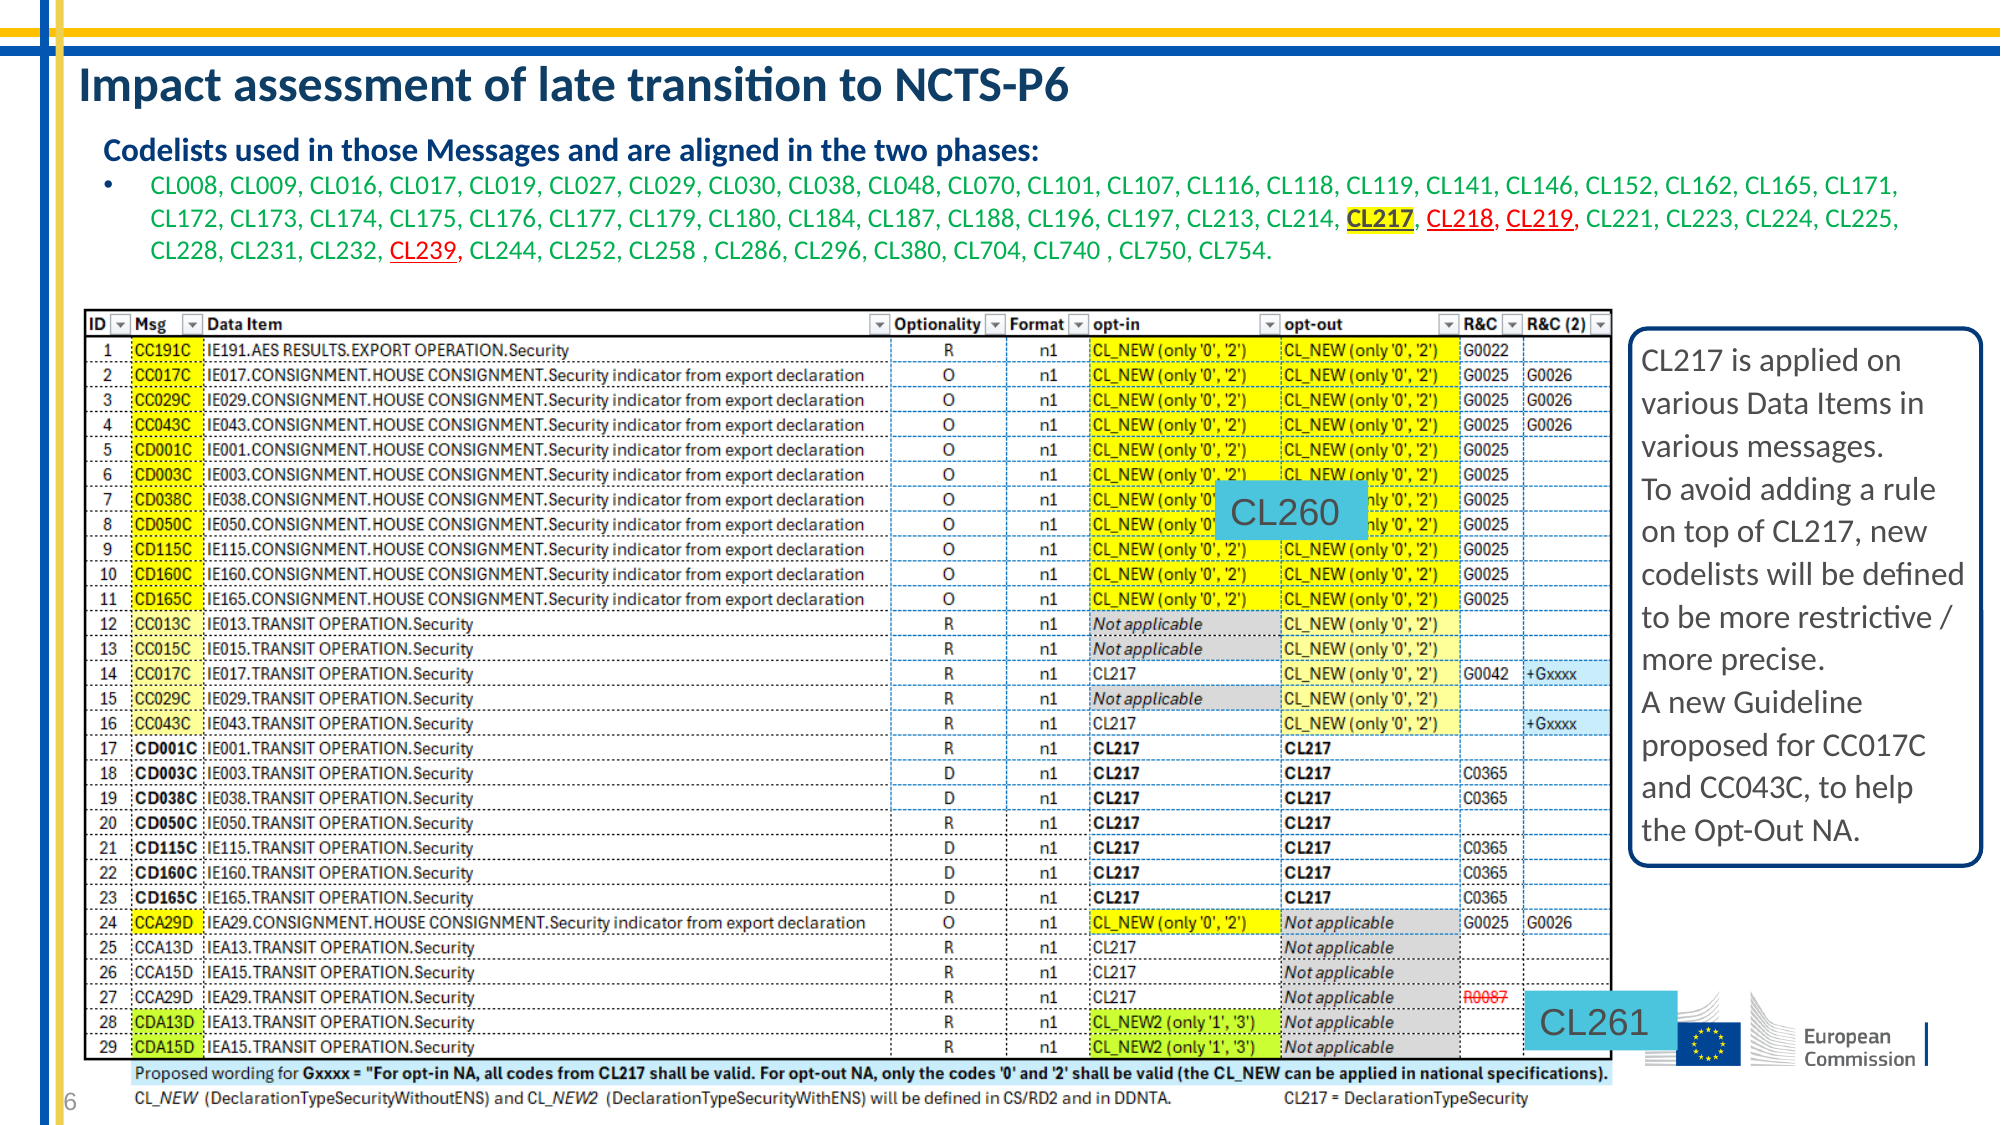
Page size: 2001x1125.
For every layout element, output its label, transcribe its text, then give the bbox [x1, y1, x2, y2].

text_box [49, 46, 55, 56]
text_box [1615, 328, 1982, 866]
text_box [55, 0, 64, 1070]
text_box CL261 [1615, 990, 1678, 1051]
text_box Codelists used in those Messages and are aligned in the two phases: CL008, CL009, CL016, CL017, CL019, CL027, CL029, CL030, CL038, CL048, CL070, CL101, CL107, CL116, CL118, CL119, CL141, CL146, CL152, CL162, CL165, CL171, CL172, CL173, CL174, CL175, CL176, CL177, CL179, CL180, CL184, CL187, CL188, CL196, CL197, CL213, CL214, CL217, CL218, CL219, CL221, CL223, CL224, CL225, CL228, CL231, CL232, CL239, CL244, CL252, CL258 , CL286, CL296, CL380, CL704, CL740 , CL750, CL754. [88, 120, 1917, 273]
text_box [0, 28, 40, 37]
text_box [1193, 46, 2000, 56]
text_box [0, 46, 40, 56]
text_box [49, 28, 55, 37]
picture [79, 304, 1615, 1114]
text_box [40, 0, 49, 1125]
picture [1645, 991, 1928, 1066]
text_box Impact assessment of late transition to NCTS-P6 [63, 43, 1193, 119]
text_box [64, 28, 2000, 37]
slide_number 6 [48, 1070, 499, 1125]
